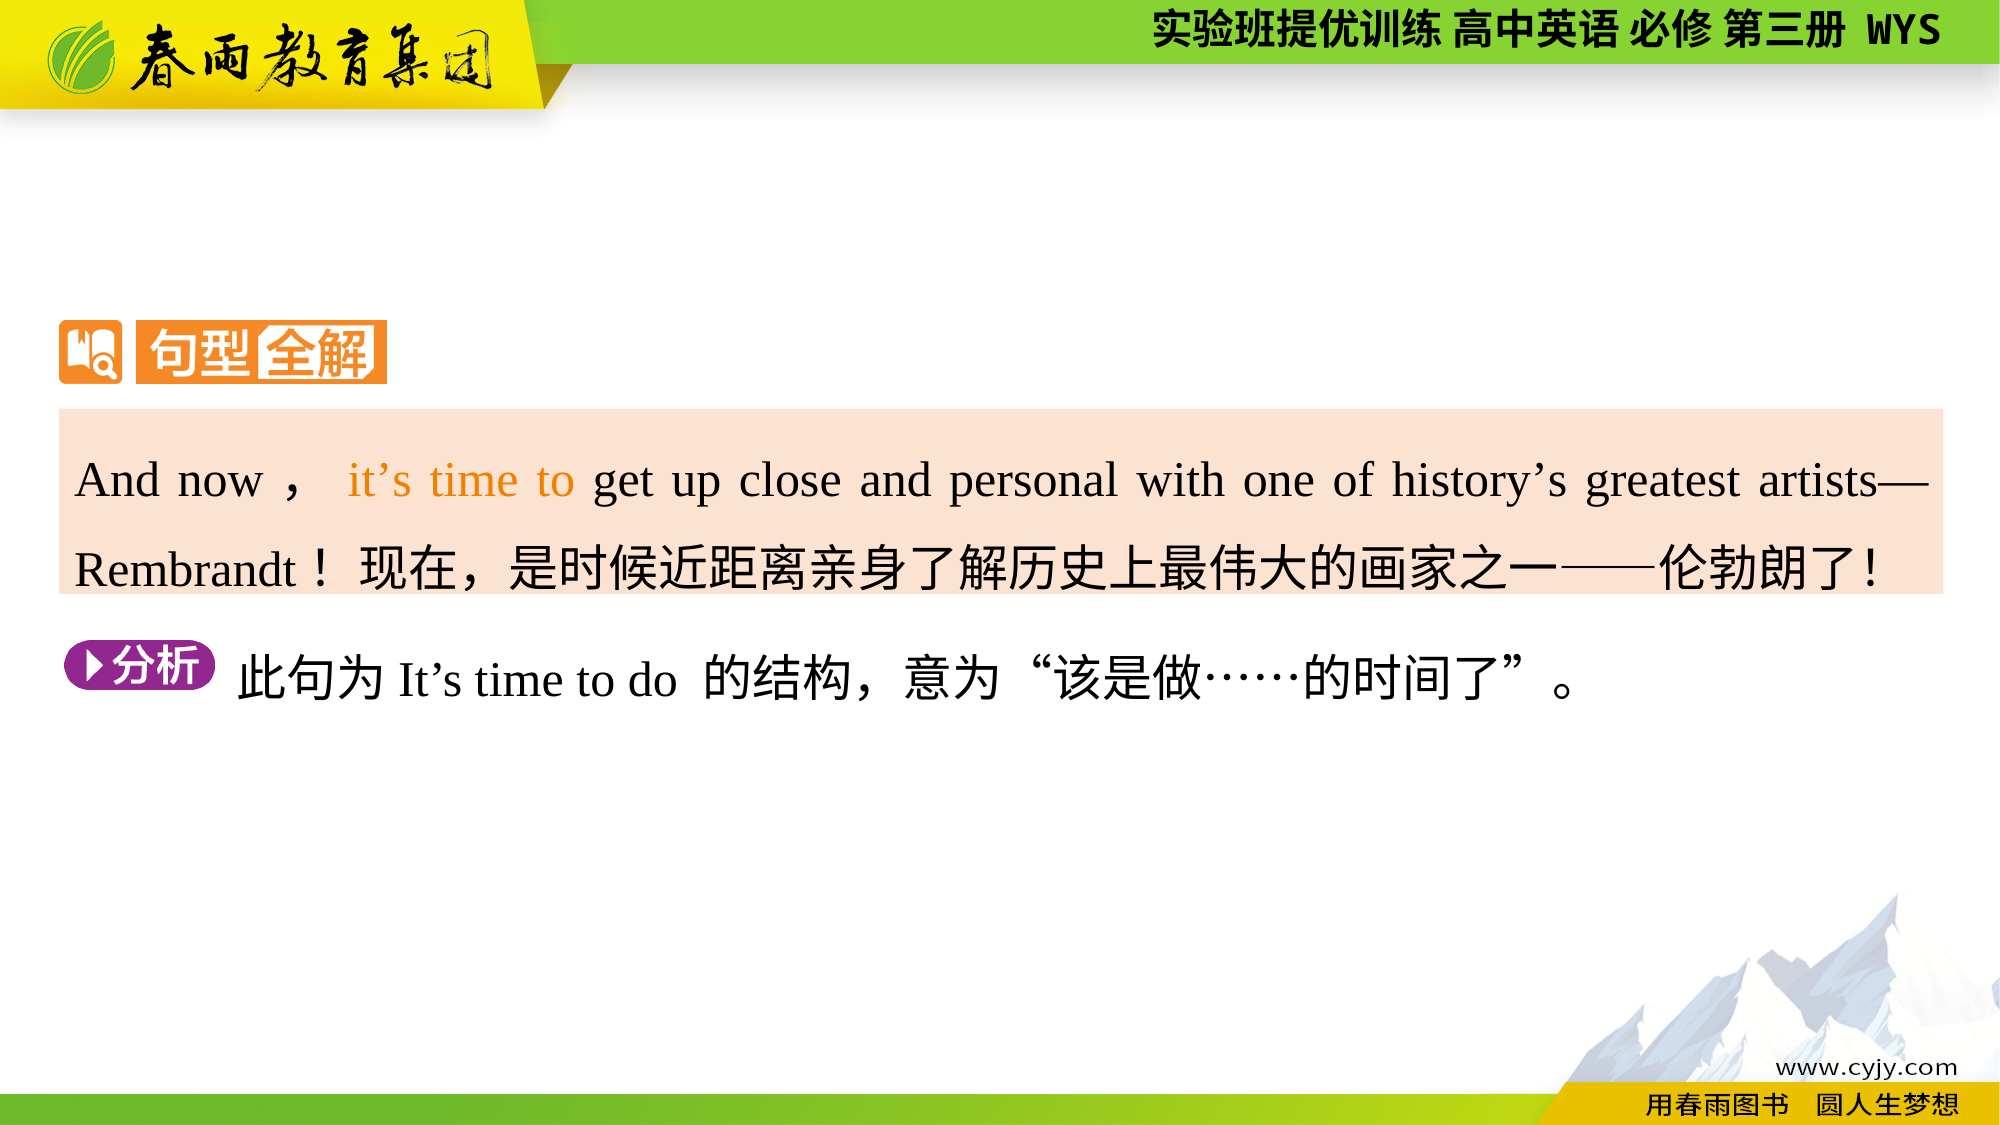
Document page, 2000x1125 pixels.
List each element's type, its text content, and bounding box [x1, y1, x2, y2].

text_box 此句为It’s time to do 的结构，意为“该是做……的时间了”。 [59, 609, 1944, 714]
picture [0, 0, 2000, 1125]
list And now，it’s time to get up close and personal with one of history’s greatest artists—Rembrandt！现在，是时候近距离亲身了解历史上最伟大的画家之一——伦勃朗了！ [59, 408, 1944, 594]
